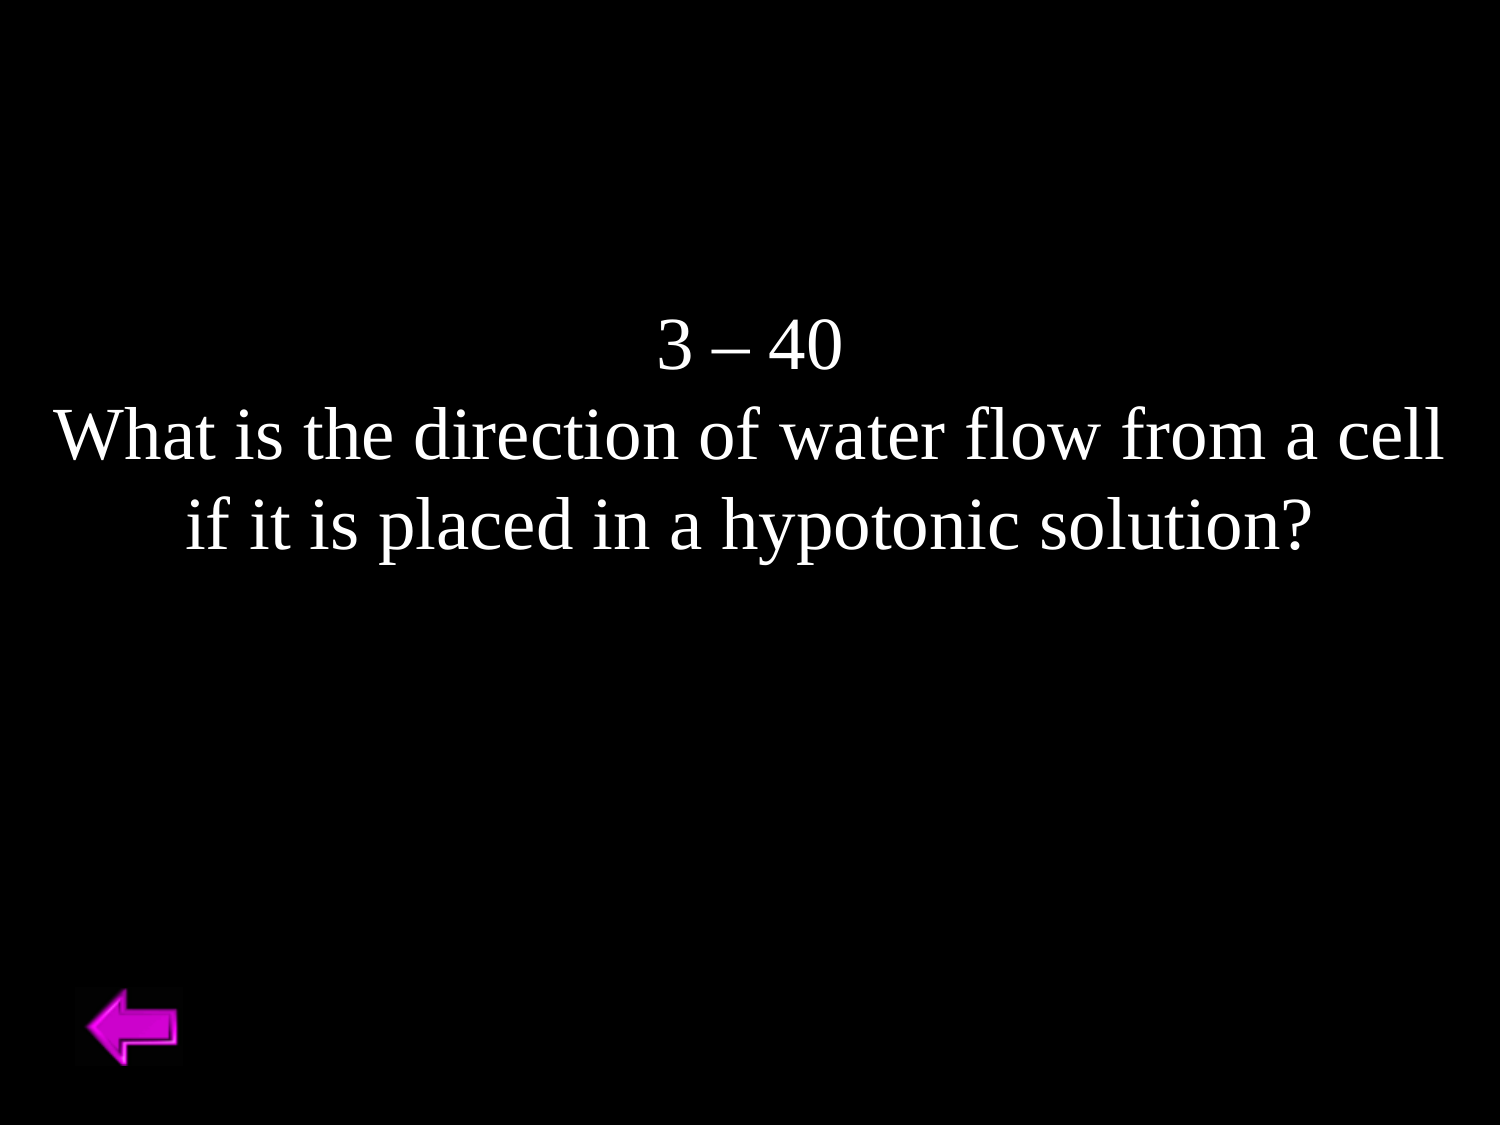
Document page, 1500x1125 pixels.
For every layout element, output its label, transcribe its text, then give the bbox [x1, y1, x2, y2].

text_box 3 – 40 What is the direction of water flow from a cell if it is placed in a hypotonic solution? [12, 287, 1488, 663]
picture [74, 987, 183, 1066]
